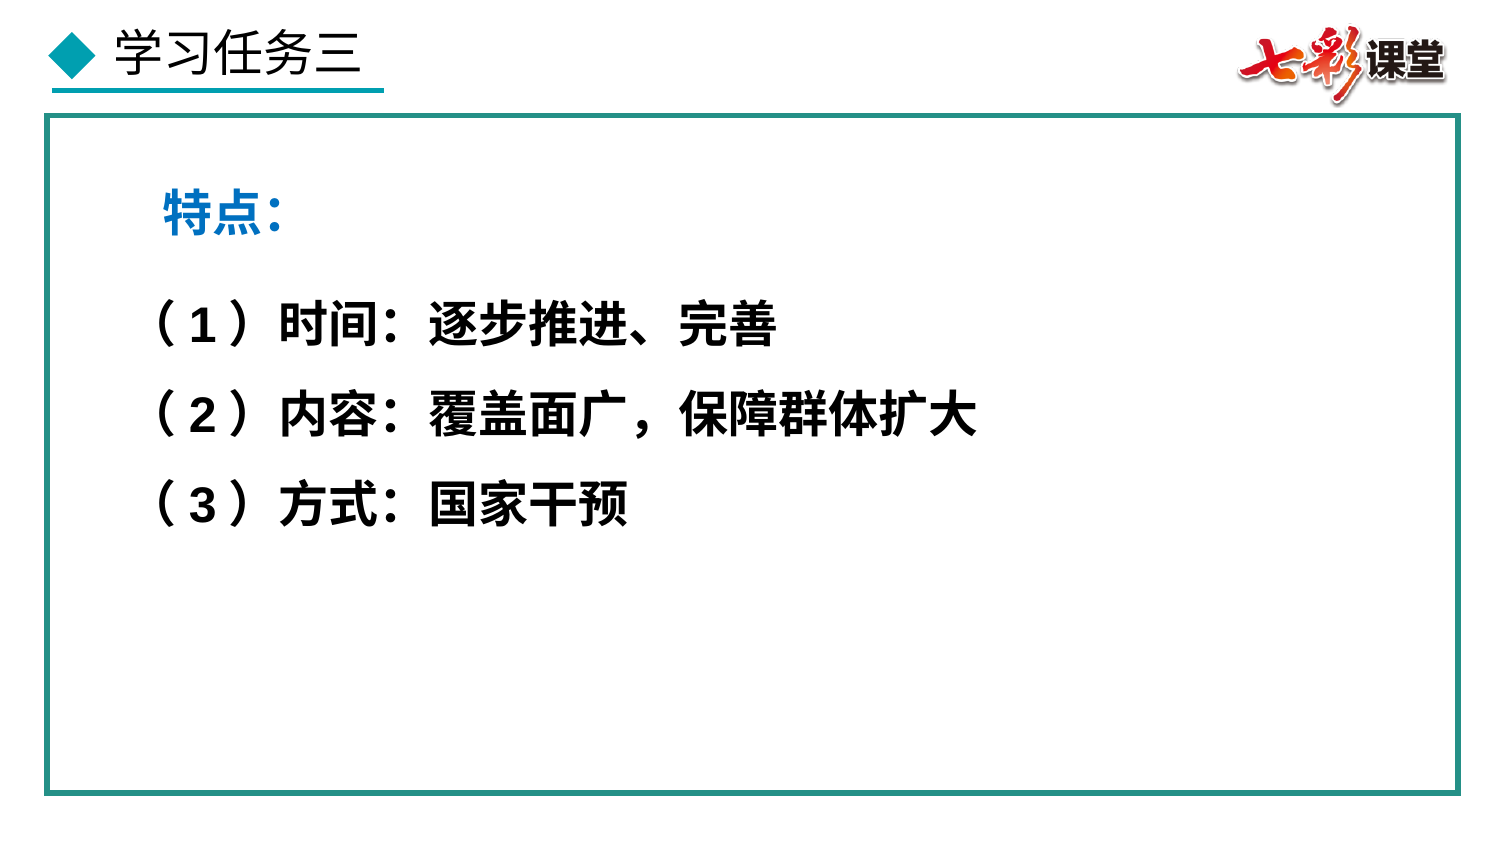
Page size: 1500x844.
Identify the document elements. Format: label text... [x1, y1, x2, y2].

picture [1234, 20, 1451, 108]
text_box 特点： [147, 173, 308, 249]
text_box （1）时间：逐步推进、完善 （2）内容：覆盖面广，保障群体扩大 （3）方式：国家干预 [112, 254, 1137, 540]
